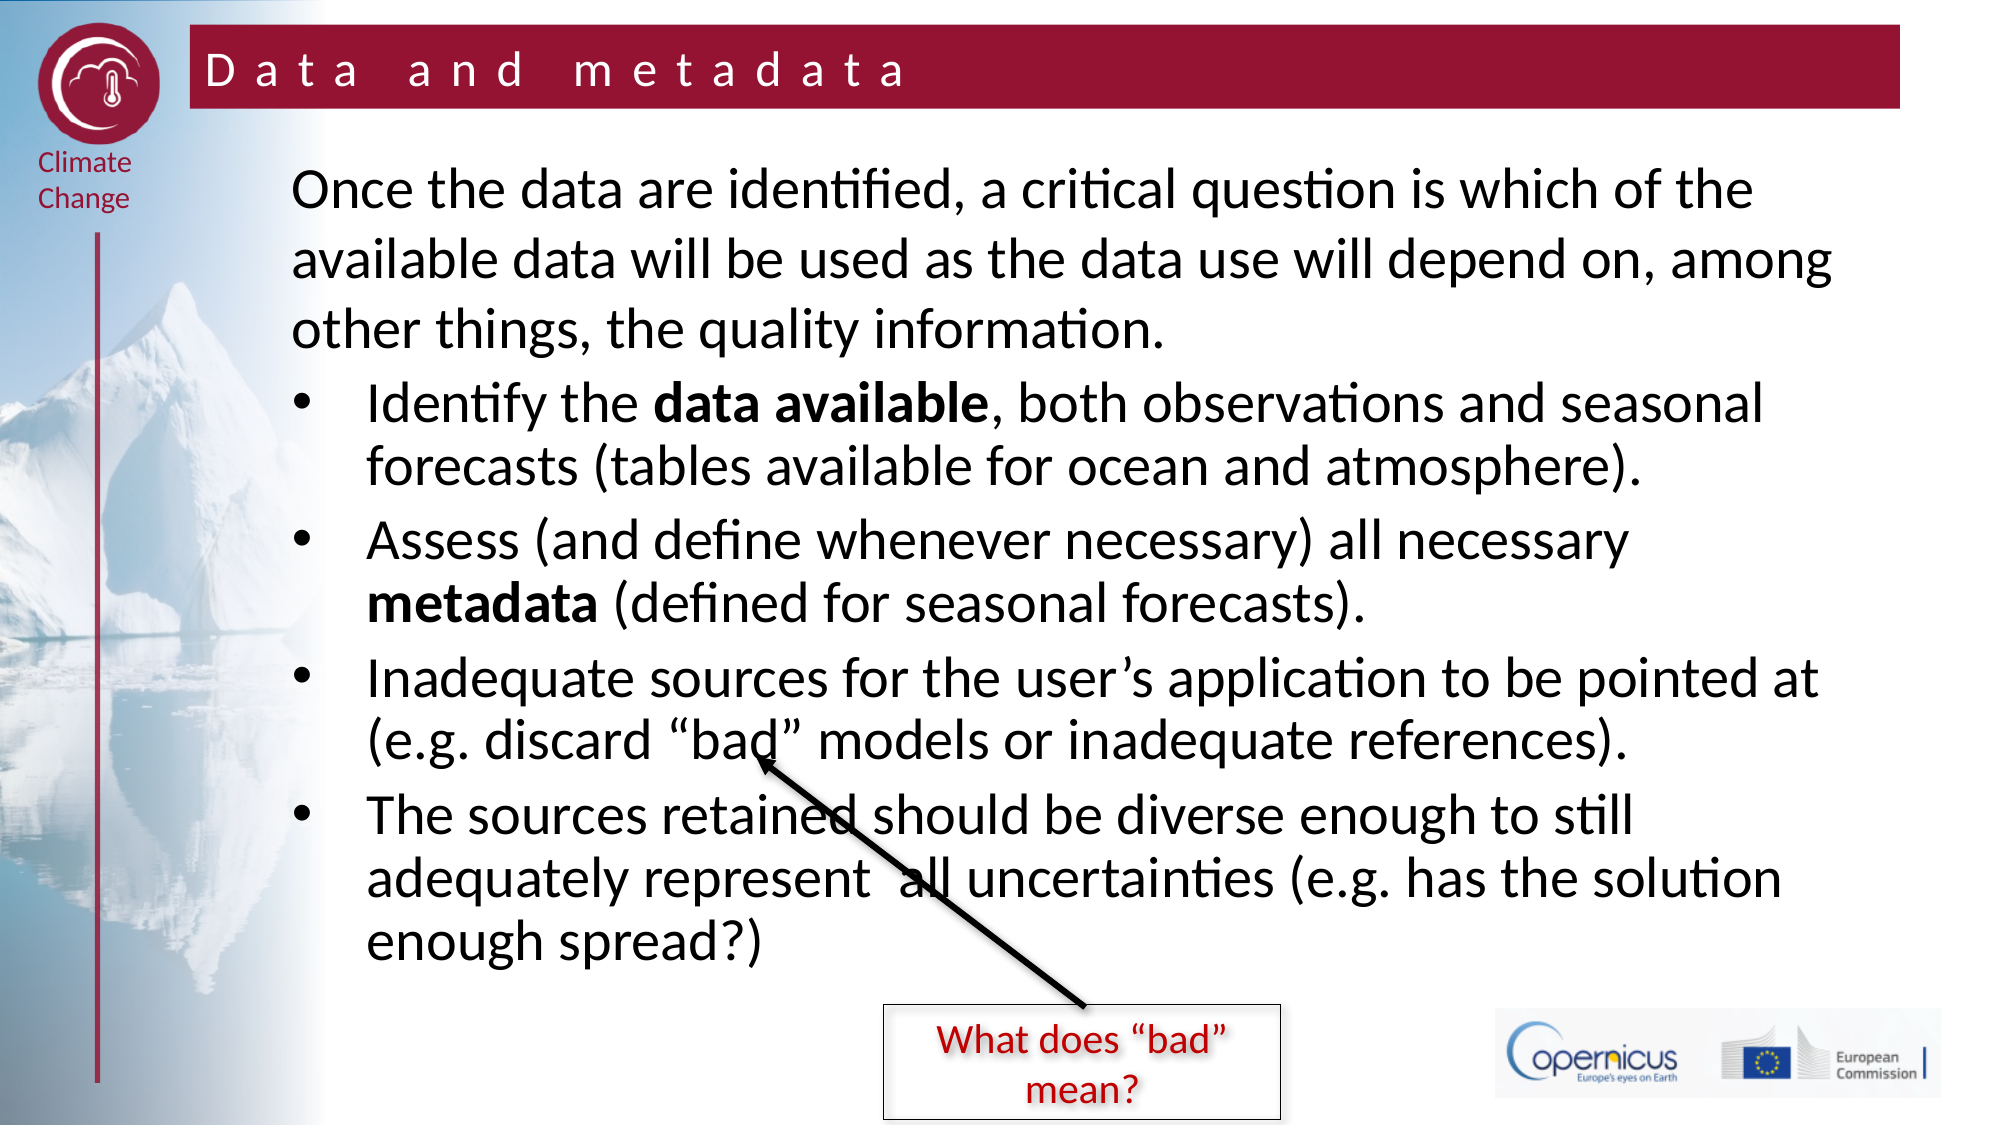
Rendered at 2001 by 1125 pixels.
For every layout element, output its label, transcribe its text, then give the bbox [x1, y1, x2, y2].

picture [1495, 1008, 1942, 1098]
picture [25, 4, 171, 155]
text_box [755, 756, 1282, 1121]
title Data and metadata [189, 24, 1900, 109]
list Once the data are identified, a critical question is which of the available data will be used as the data use will depend on, among other things, the quality information. Identify the data available, both observations and seasonal forecasts (tables available for ocean and atmosphere). Assess (and define whenever necessary) all necessary metadata (defined for seasonal forecasts). Inadequate sources for the user’s application to be pointed at (e.g. discard “bad” models or inadequate references). The sources retained should be diverse enough to still adequately represent all uncertainties (e.g. has the solution enough spread?) [276, 143, 1874, 1070]
